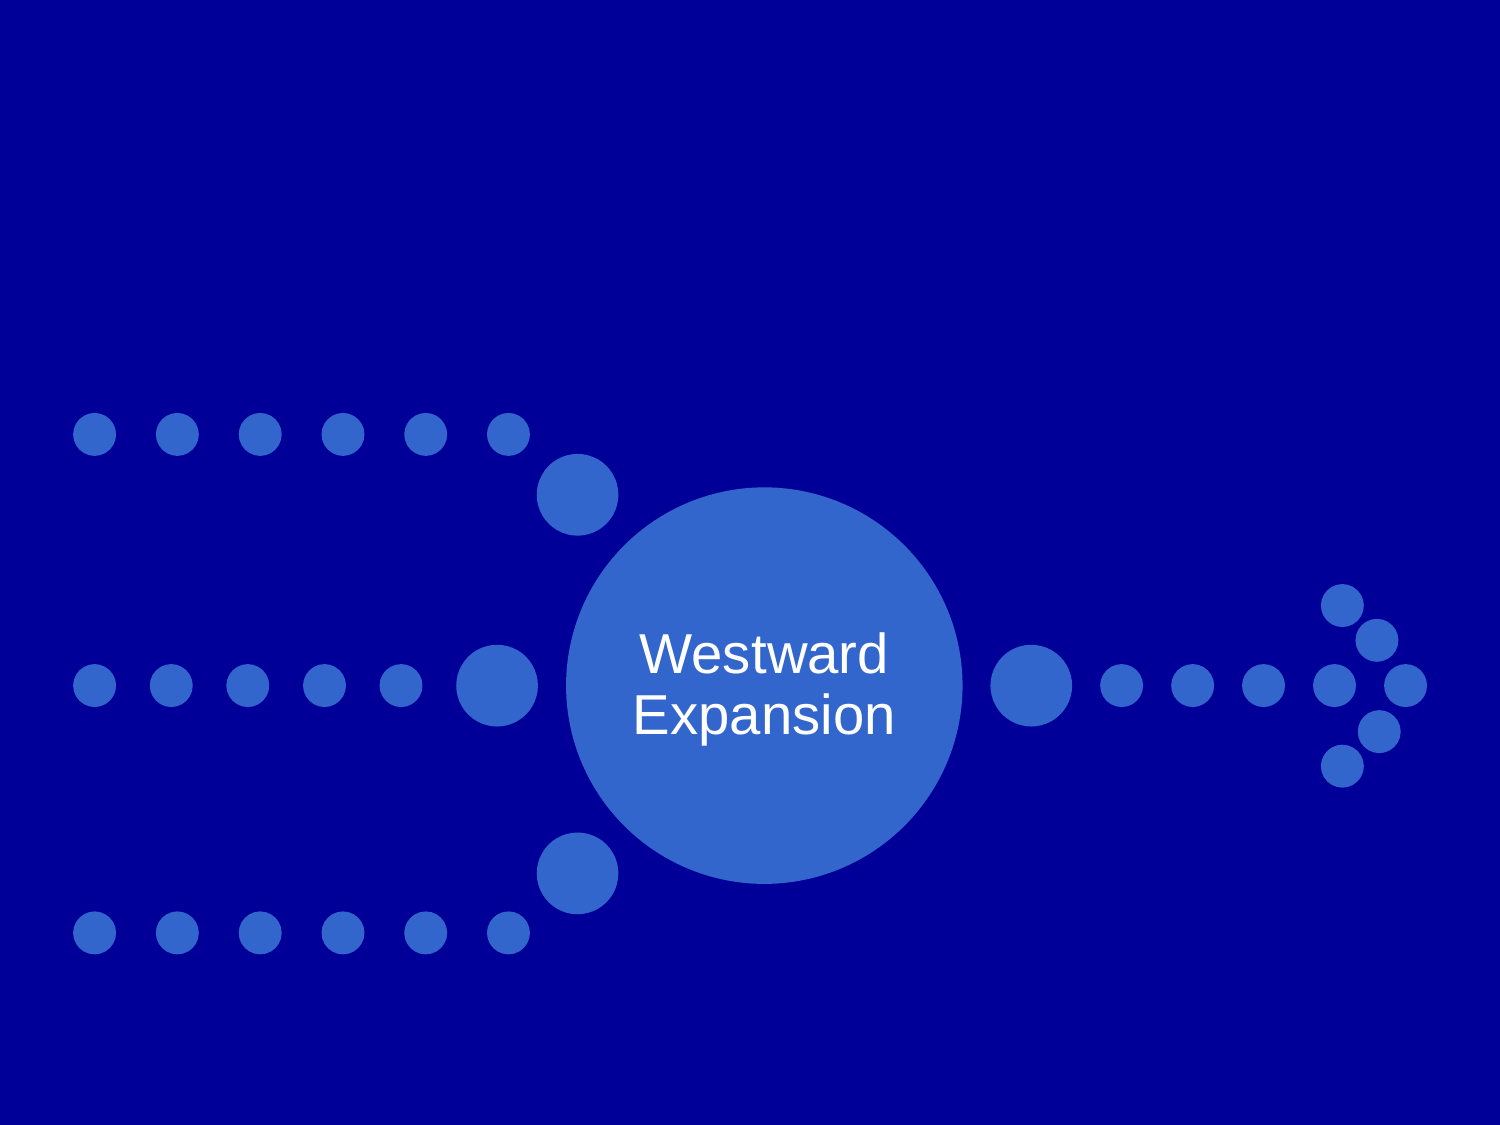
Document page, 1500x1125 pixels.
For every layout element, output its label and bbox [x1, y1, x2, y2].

list [74, 262, 1426, 1006]
